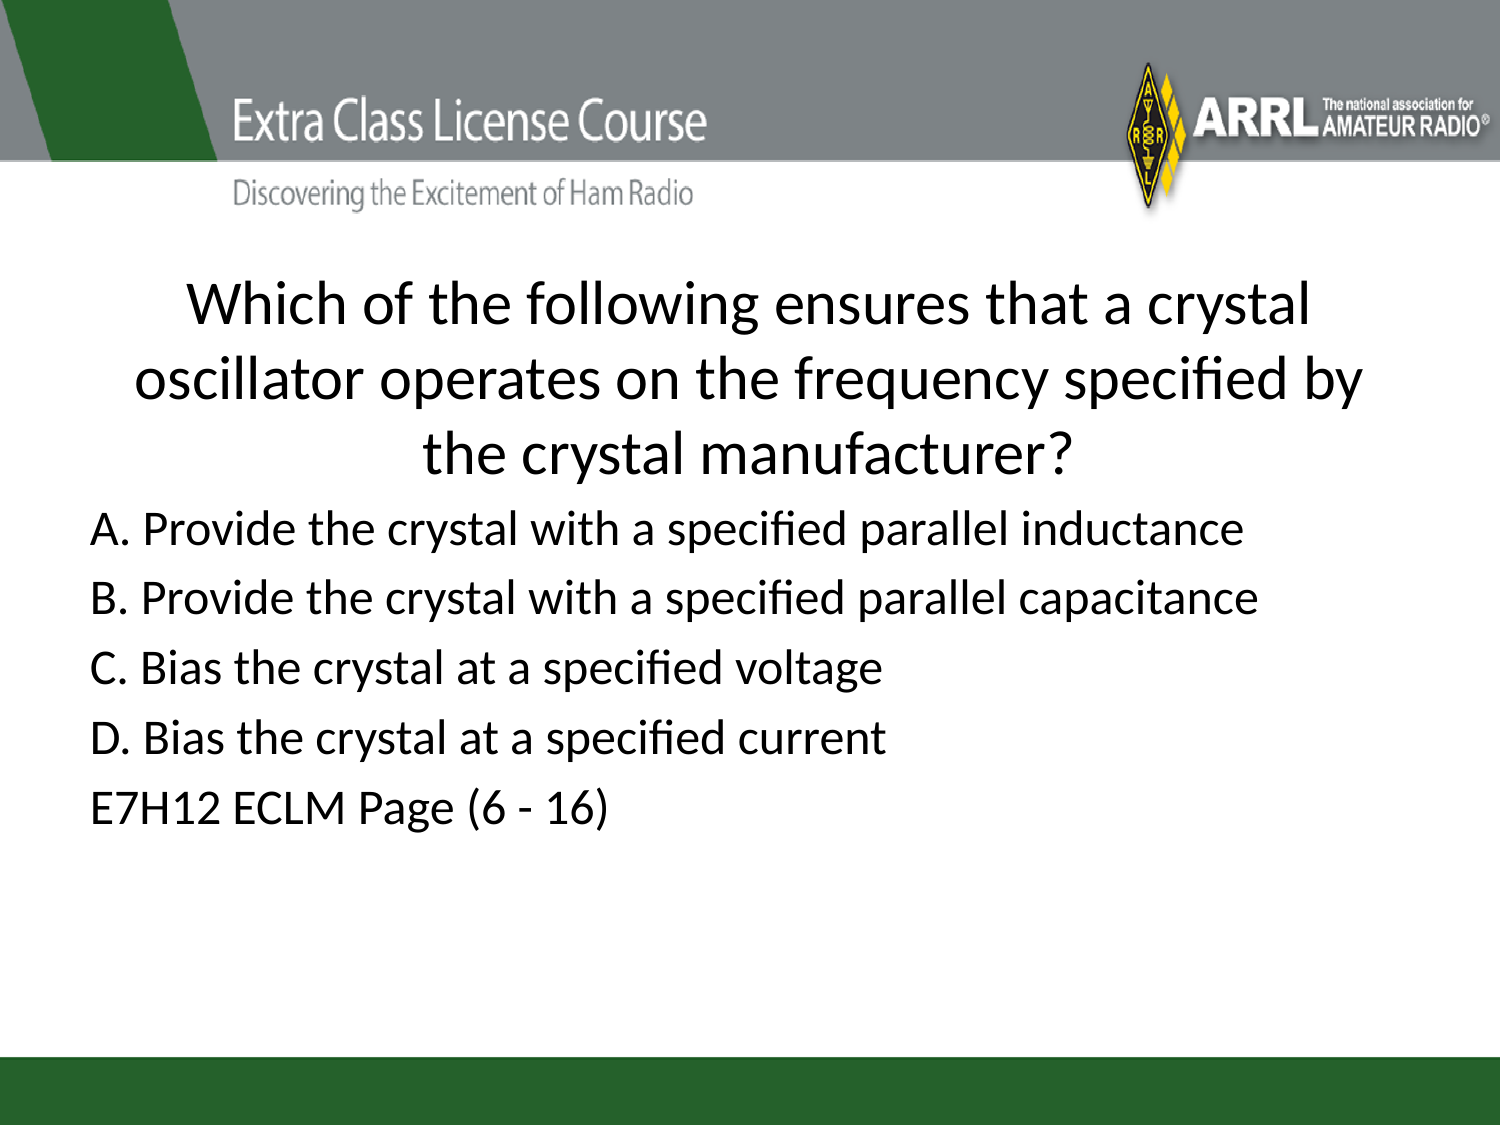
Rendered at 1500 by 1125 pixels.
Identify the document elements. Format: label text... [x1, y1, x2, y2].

list A. Provide the crystal with a specified parallel inductance B. Provide the crystal with a specified parallel capacitance C. Bias the crystal at a specified voltage D. Bias the crystal at a specified current E7H12 ECLM Page (6 - 16) [75, 487, 1425, 1005]
picture [0, 0, 1500, 1125]
title Which of the following ensures that a crystal oscillator operates on the frequency specified by the crystal manufacturer? [75, 254, 1425, 435]
